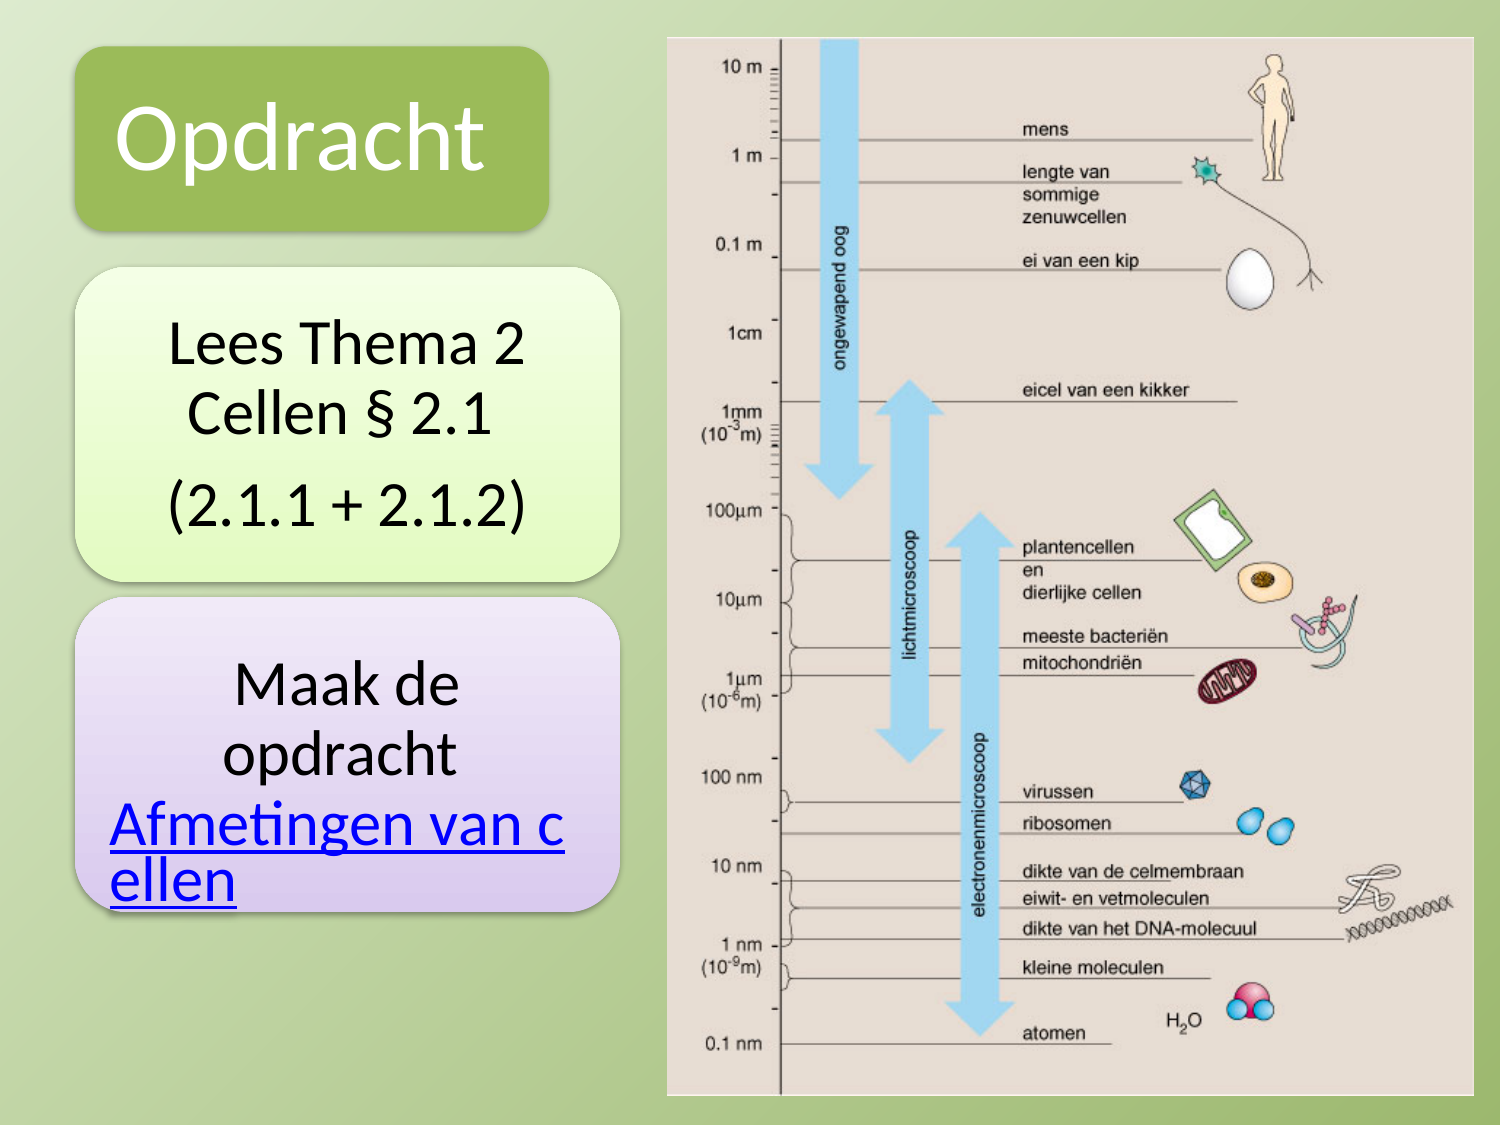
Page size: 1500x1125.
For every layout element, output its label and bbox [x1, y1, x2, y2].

text_box [74, 44, 550, 233]
picture [666, 37, 1475, 1097]
list [74, 262, 621, 918]
